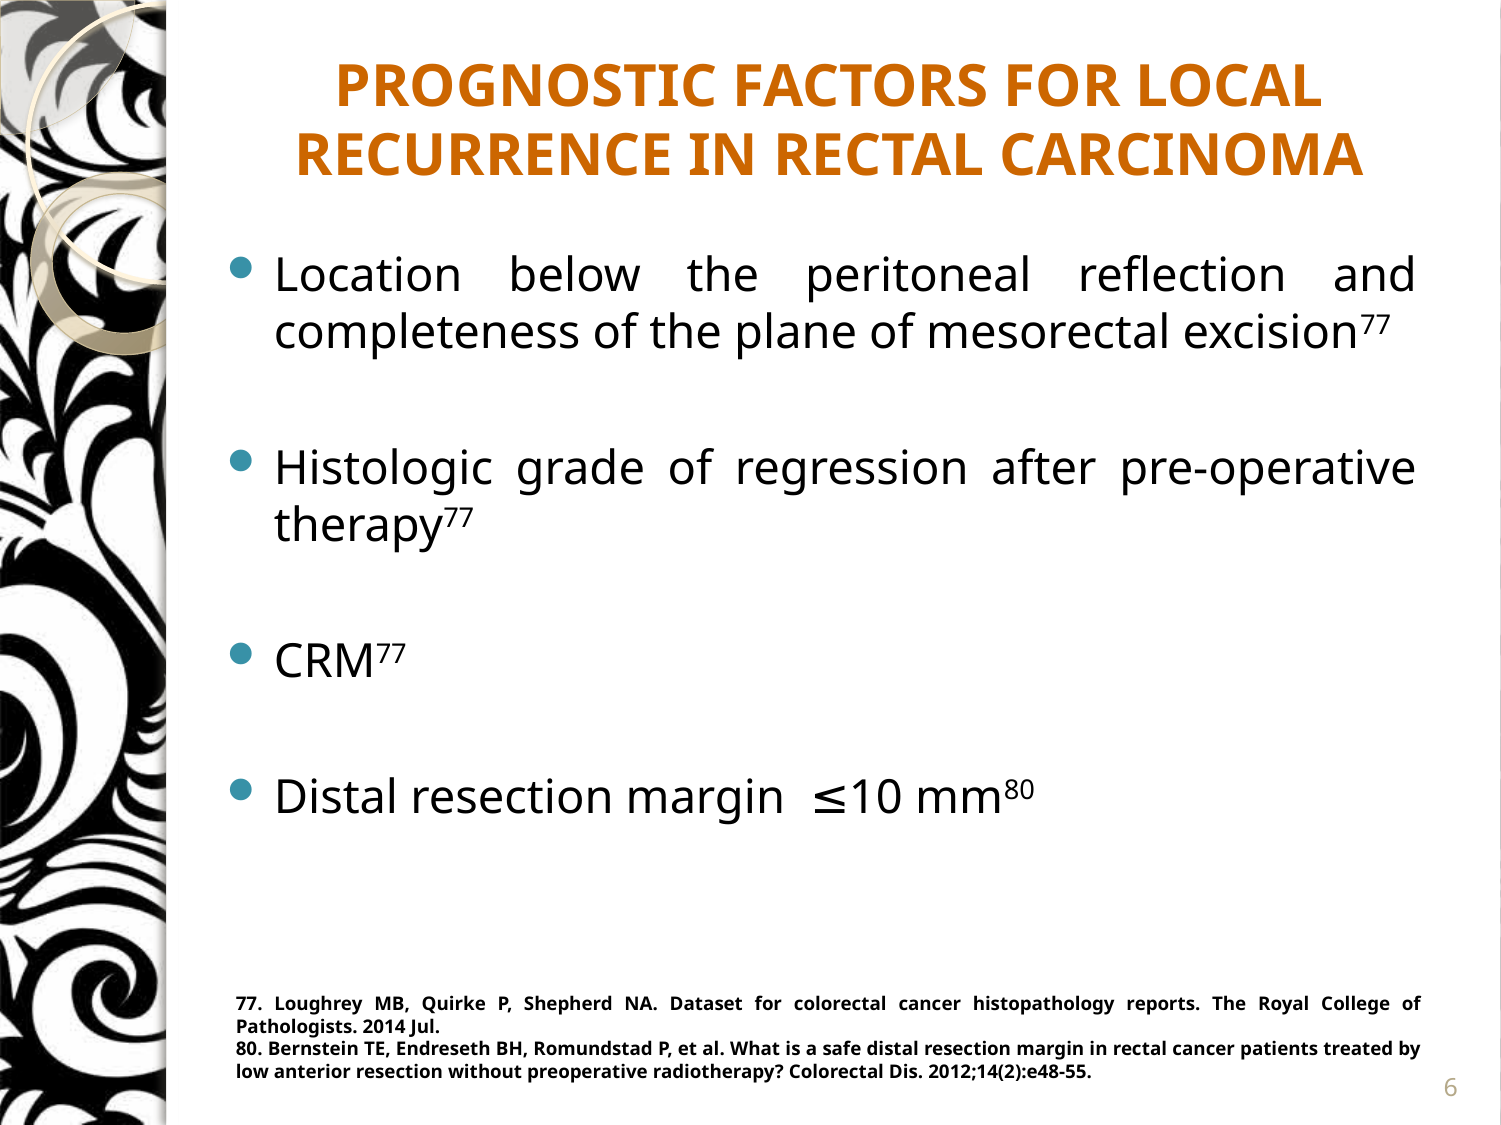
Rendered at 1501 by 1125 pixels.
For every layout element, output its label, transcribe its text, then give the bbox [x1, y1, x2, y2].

slide_number 6 [1413, 1034, 1489, 1113]
picture [53, 241, 160, 332]
picture [32, 13, 160, 207]
picture [136, 0, 164, 4]
picture [0, 134, 166, 1125]
text_box 77. Loughrey MB, Quirke P, Shepherd NA. Dataset for colorectal cancer histopathology reports. The Royal College of Pathologists. 2014 Jul. 80. Bernstein TE, Endreseth BH, Romundstad P, et al. What is a safe distal resection margin in rectal cancer patients treated by low anterior resection without preoperative radiotherapy? Colorectal Dis. 2012;14(2):e48-55. [221, 984, 1435, 1090]
picture [62, 195, 160, 280]
title PROGNOSTIC FACTORS FOR LOCAL RECURRENCE IN RECTAL CARCINOMA [214, 23, 1445, 212]
list Location below the peritoneal reflection and completeness of the plane of mesorectal excision77 Histologic grade of regression after pre-operative therapy77 CRM77 Distal resection margin ≤10 mm80 [202, 237, 1434, 839]
